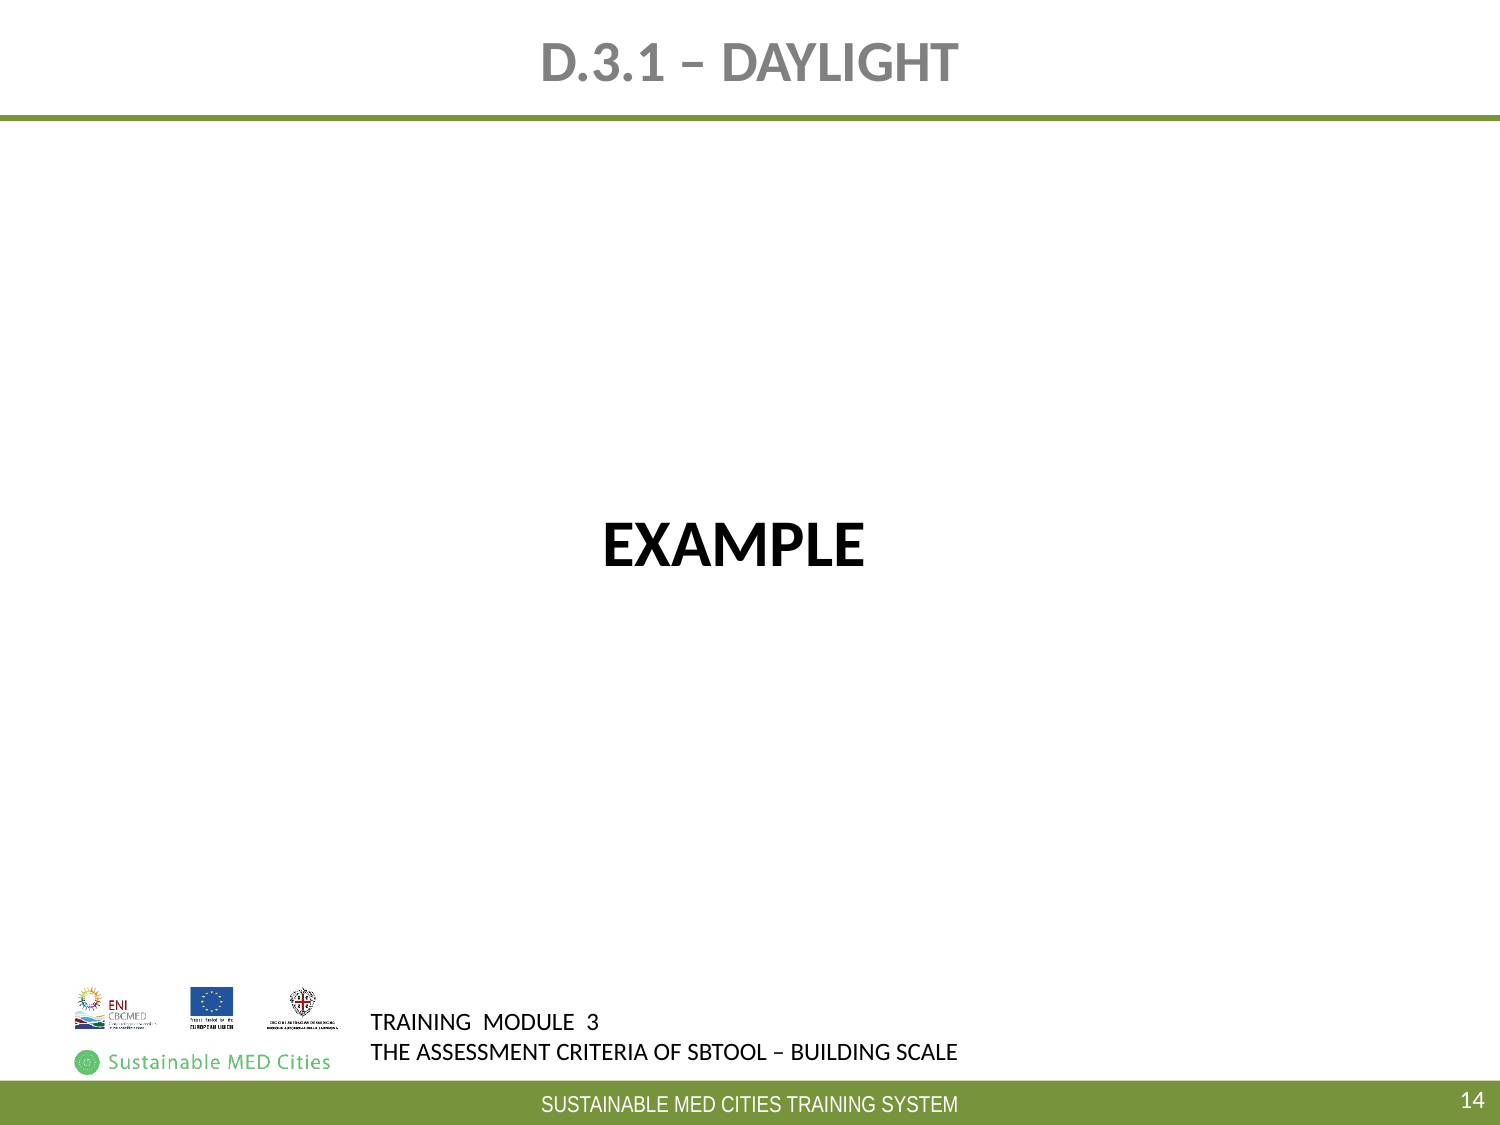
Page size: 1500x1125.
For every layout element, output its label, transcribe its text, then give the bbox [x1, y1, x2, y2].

text_box EXAMPLE [43, 262, 1425, 944]
picture [62, 978, 356, 1080]
title D.3.1 – DAYLIGHT [0, 0, 1500, 117]
slide_number 14 [1149, 1078, 1500, 1120]
